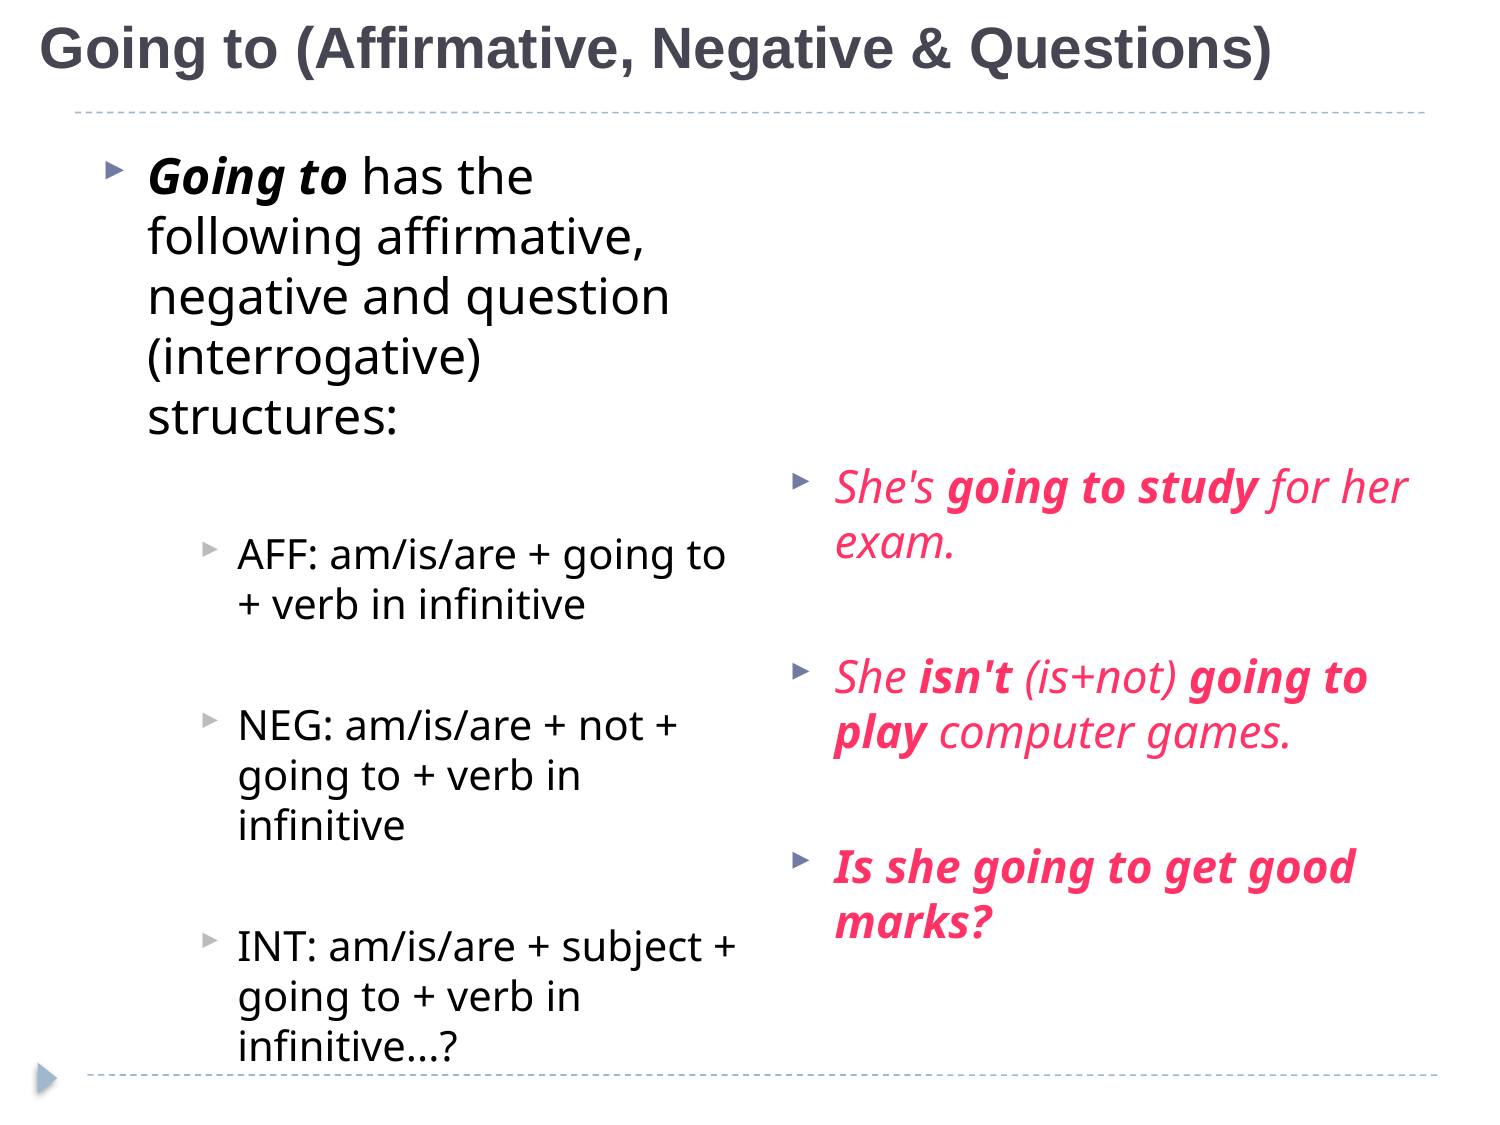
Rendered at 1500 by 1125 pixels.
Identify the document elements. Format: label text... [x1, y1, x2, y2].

title Going to (Affirmative, Negative & Questions) [24, 24, 1475, 88]
text_box Going to has the following affirmative, negative and question (interrogative) structures: AFF: am/is/are + going to + verb in infinitive NEG: am/is/are + not + going to + verb in infinitive INT: am/is/are + subject + going to + verb in infinitive...? [87, 137, 762, 1077]
text_box She's going to study for her exam. She isn't (is+not) going to play computer games. Is she going to get good marks? [774, 450, 1449, 954]
